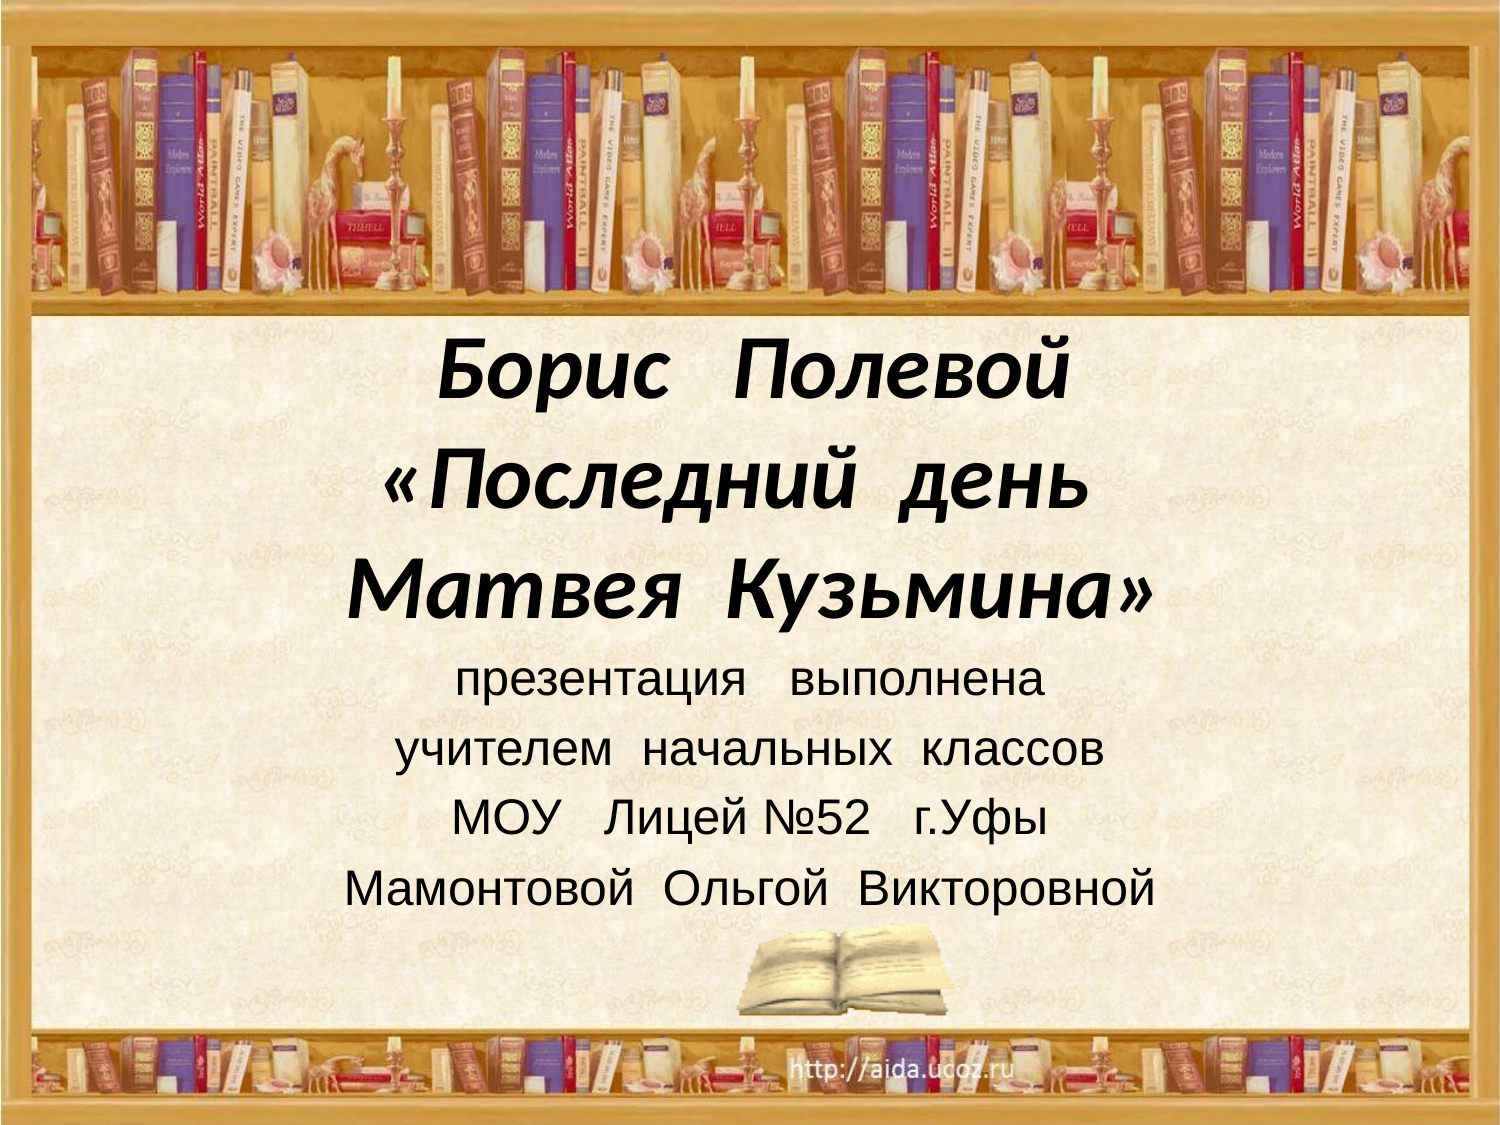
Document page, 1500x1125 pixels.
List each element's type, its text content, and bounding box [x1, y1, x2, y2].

picture [0, 0, 1500, 1125]
subtitle презентация выполнена учителем начальных классов МОУ Лицей №52 г.Уфы Мамонтовой Ольгой Викторовной [224, 637, 1276, 926]
title Борис Полевой «Последний день Матвея Кузьмина» [116, 351, 1393, 593]
